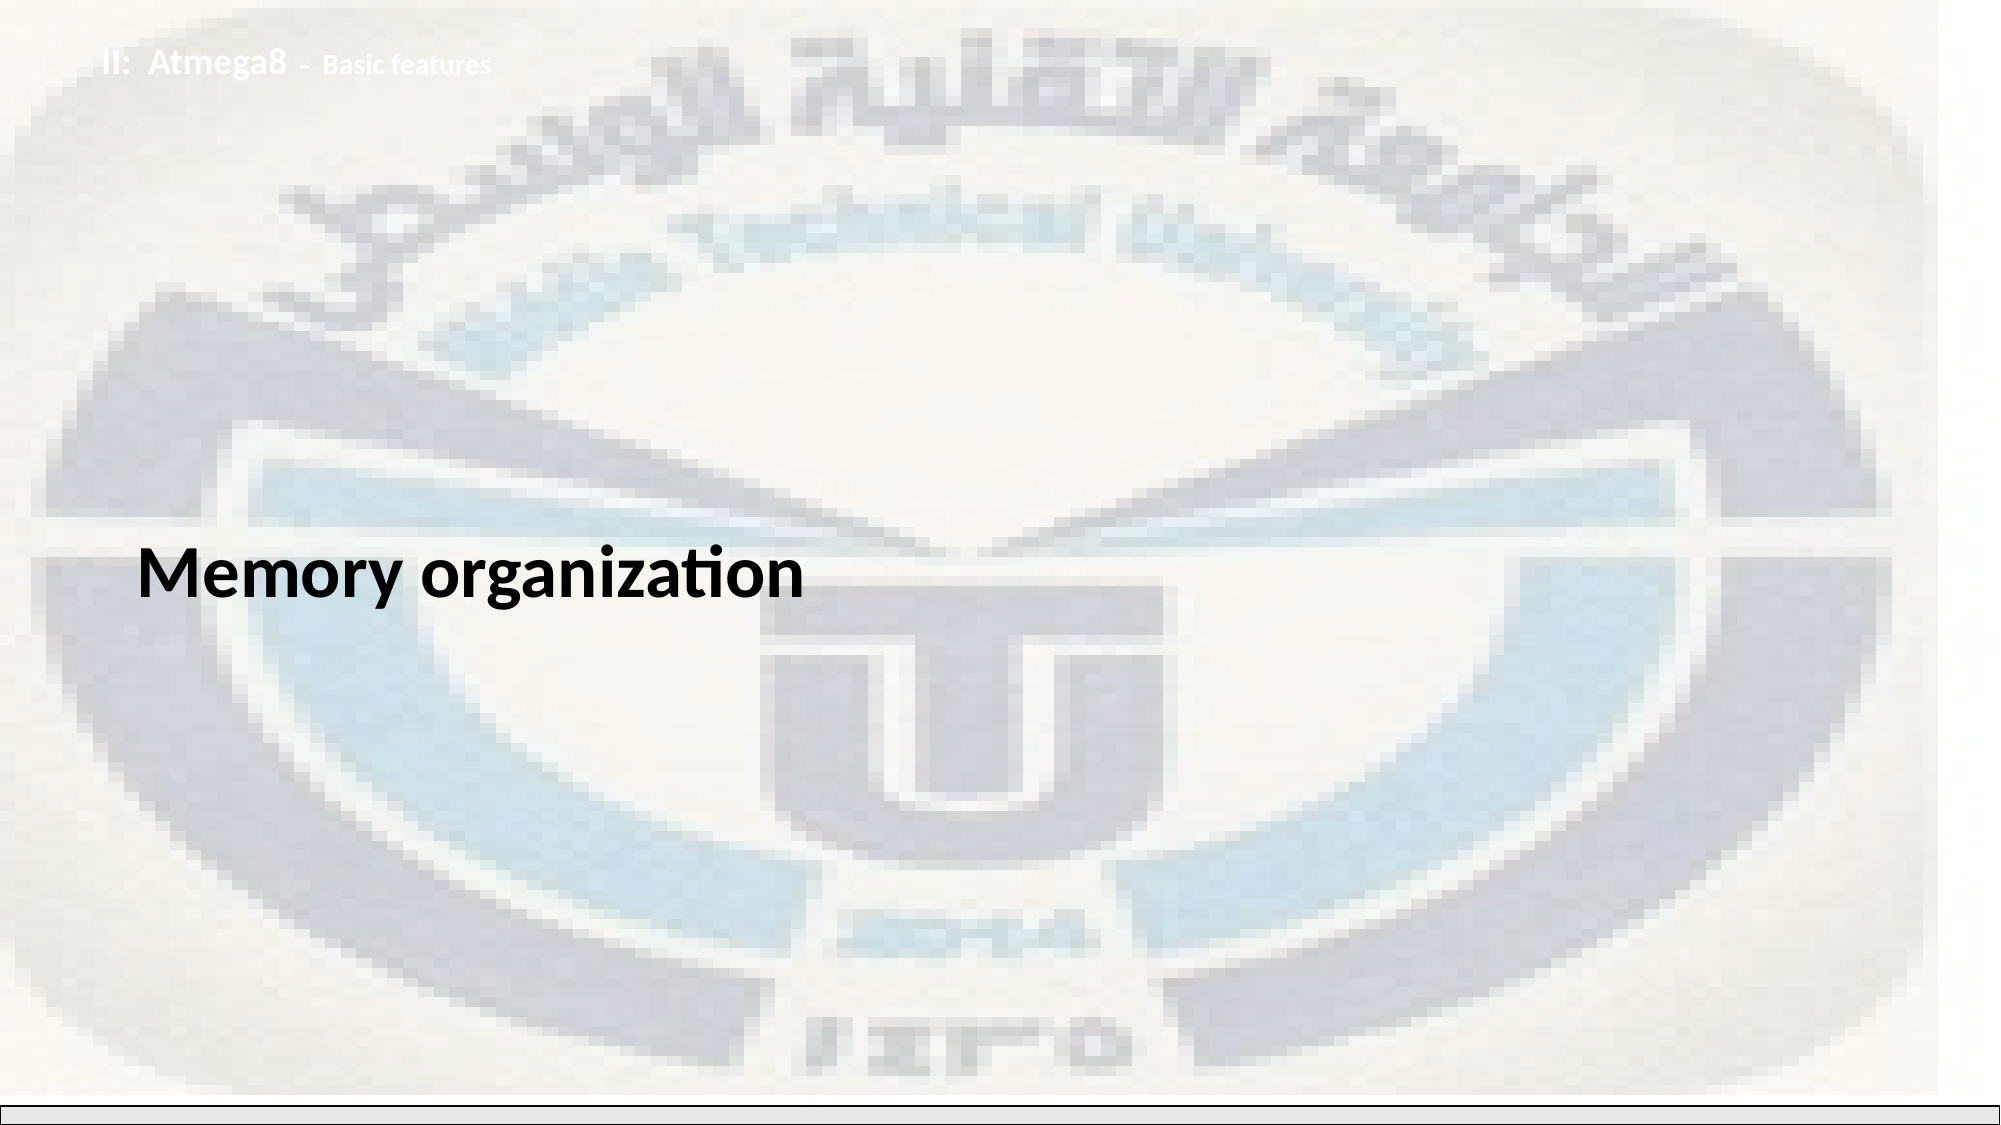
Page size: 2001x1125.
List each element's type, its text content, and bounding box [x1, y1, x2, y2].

text_box Memory organization [122, 515, 822, 621]
text_box II: Atmega8 – Basic features [86, 29, 1457, 90]
text_box [0, 1105, 2000, 1125]
text_box Label Operator Operand[s] ;Comment INIT: mov ax, bx ; Copy contents of bx into ax Label - INIT: Operator - mov Operands - ax and bx Comment - alphanumeric string between ; and \n Not case sensitive Unlike other assemblers, destination operand is first mov is the mnemonic that the assembler translates into an opcode [0, 0, 2000, 1105]
